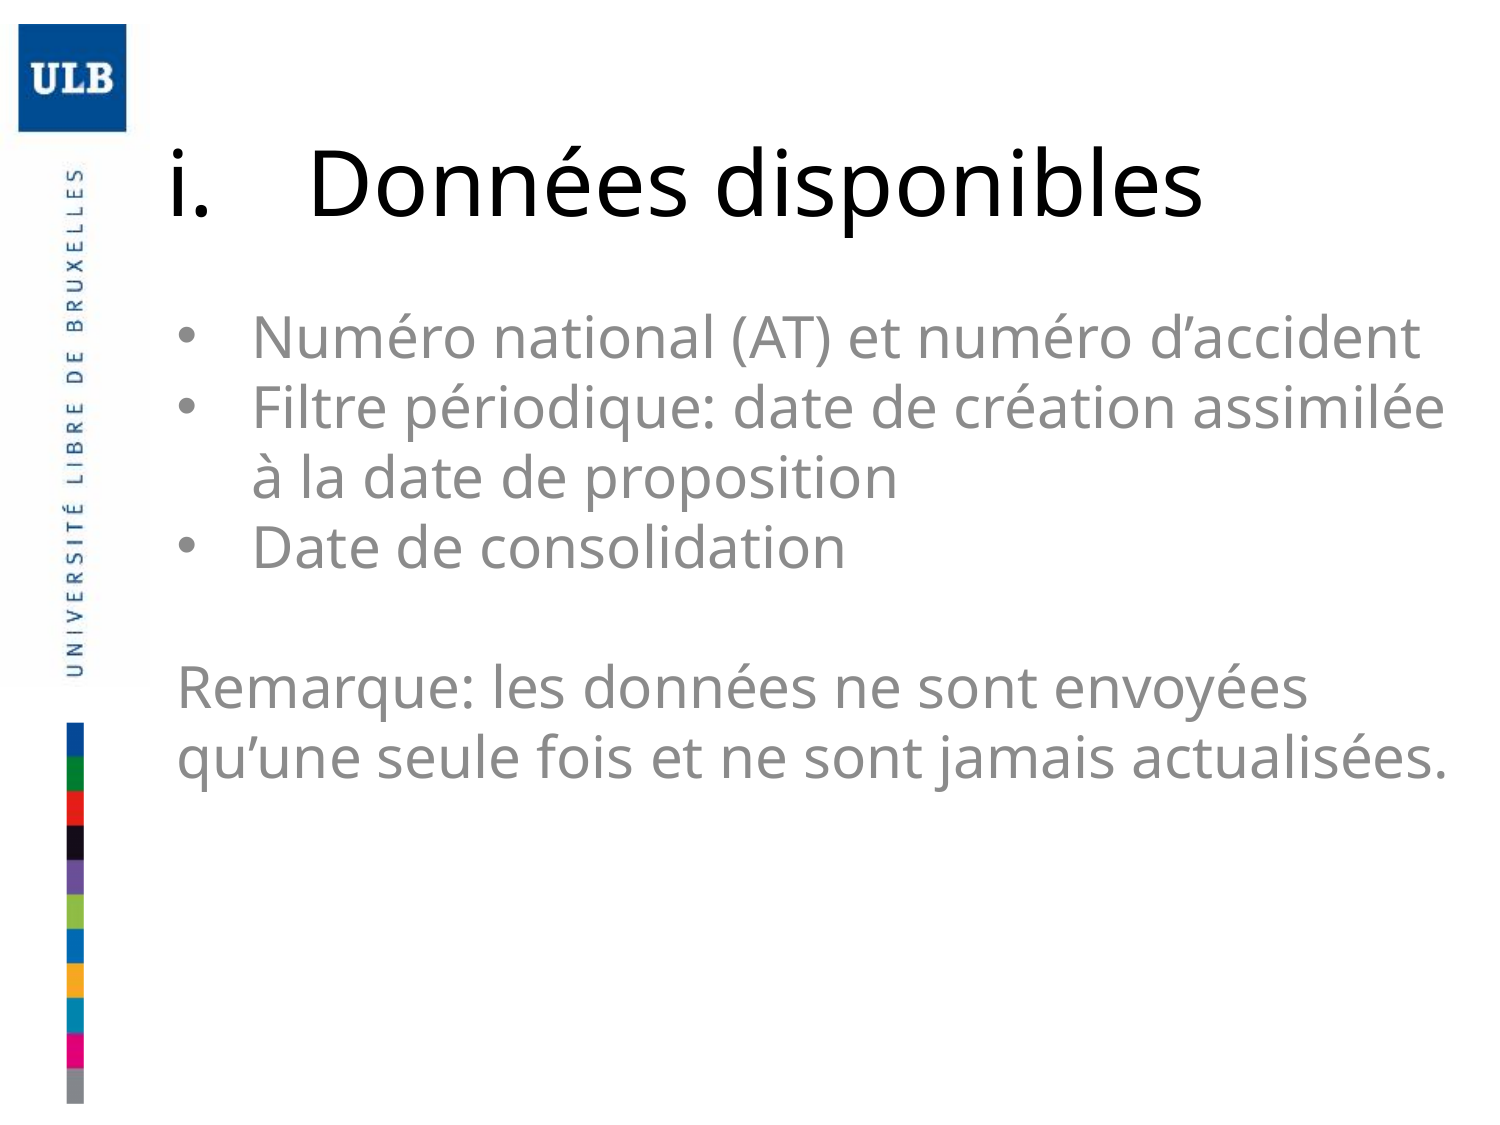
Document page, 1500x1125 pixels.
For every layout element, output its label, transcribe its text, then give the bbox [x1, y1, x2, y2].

picture [67, 757, 83, 929]
picture [67, 1032, 83, 1103]
picture [0, 24, 150, 687]
title Données disponibles [15, 100, 1358, 260]
picture [67, 723, 83, 754]
subtitle Numéro national (AT) et numéro d’accident Filtre périodique: date de création assimilée à la date de proposition Date de consolidation Remarque: les données ne sont envoyées qu’une seule fois et ne sont jamais actualisées. [161, 292, 1476, 1061]
picture [67, 932, 83, 999]
